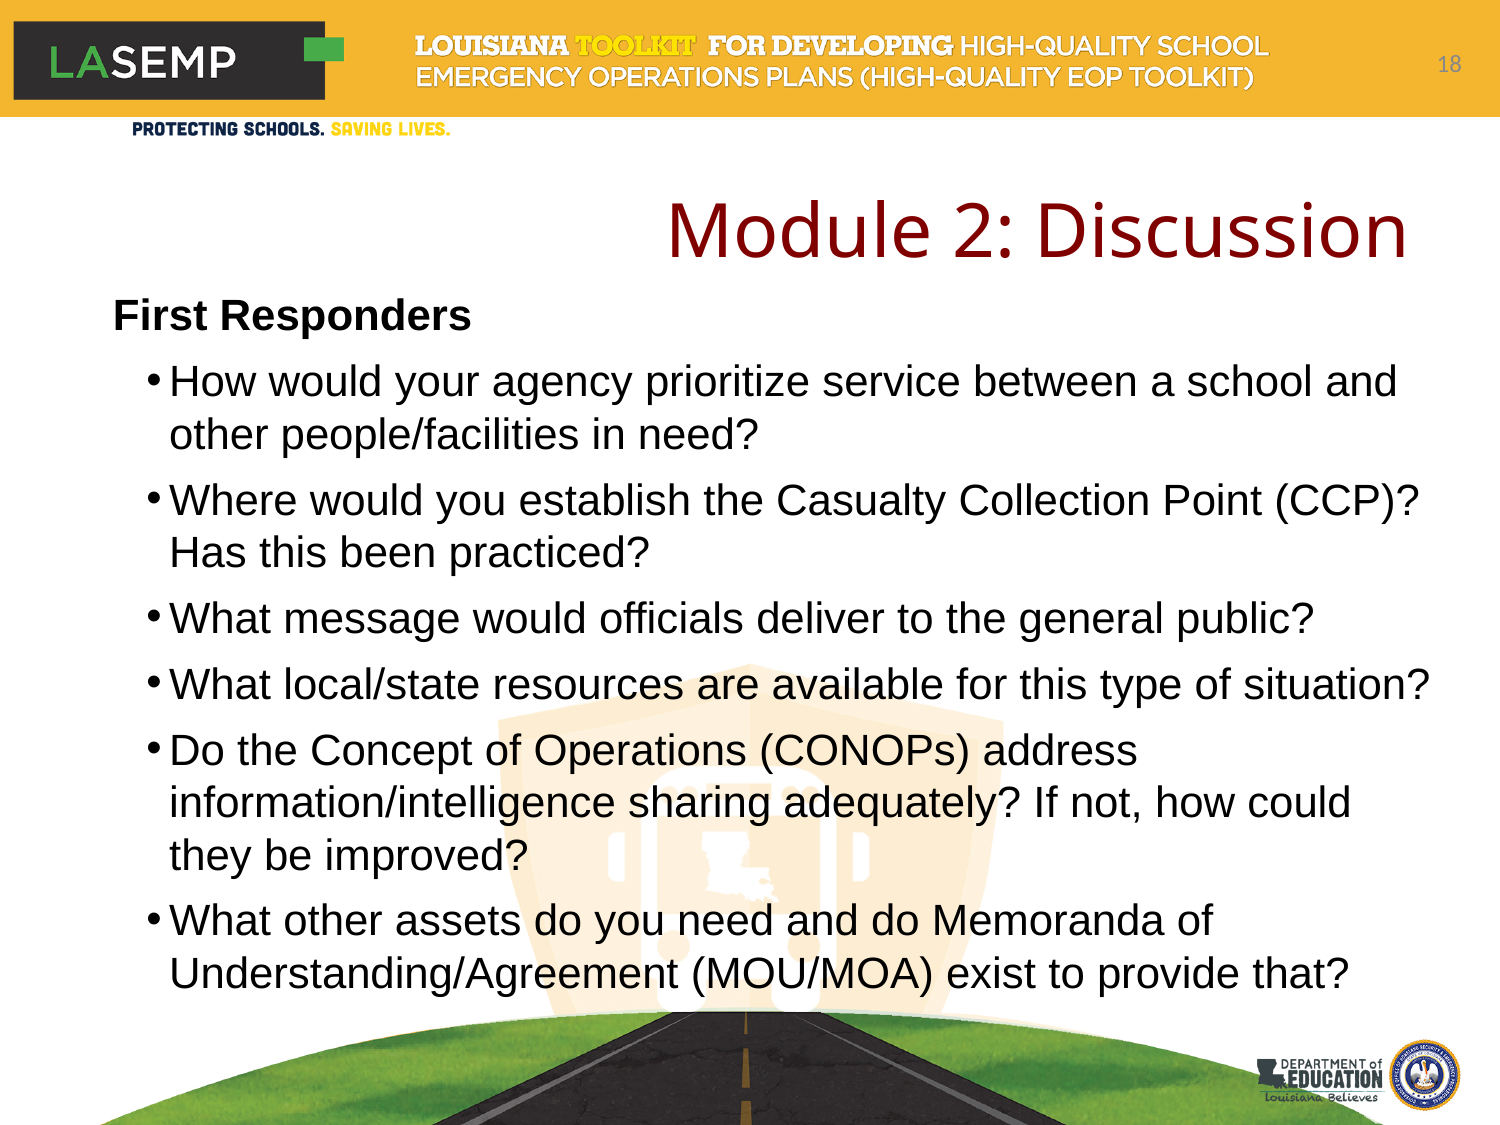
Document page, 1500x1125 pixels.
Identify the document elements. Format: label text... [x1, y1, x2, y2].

list First Responders How would your agency prioritize service between a school and other people/facilities in need? Where would you establish the Casualty Collection Point (CCP)? Has this been practiced? What message would officials deliver to the general public? What local/state resources are available for this type of situation? Do the Concept of Operations (CONOPs) address information/intelligence sharing adequately? If not, how could they be improved? What other assets do you need and do Memoranda of Understanding/Agreement (MOU/MOA) exist to provide that? [97, 279, 1448, 966]
slide_number 18 [1127, 32, 1478, 93]
picture [0, 0, 1500, 1125]
title Module 2: Discussion [75, 133, 1425, 321]
